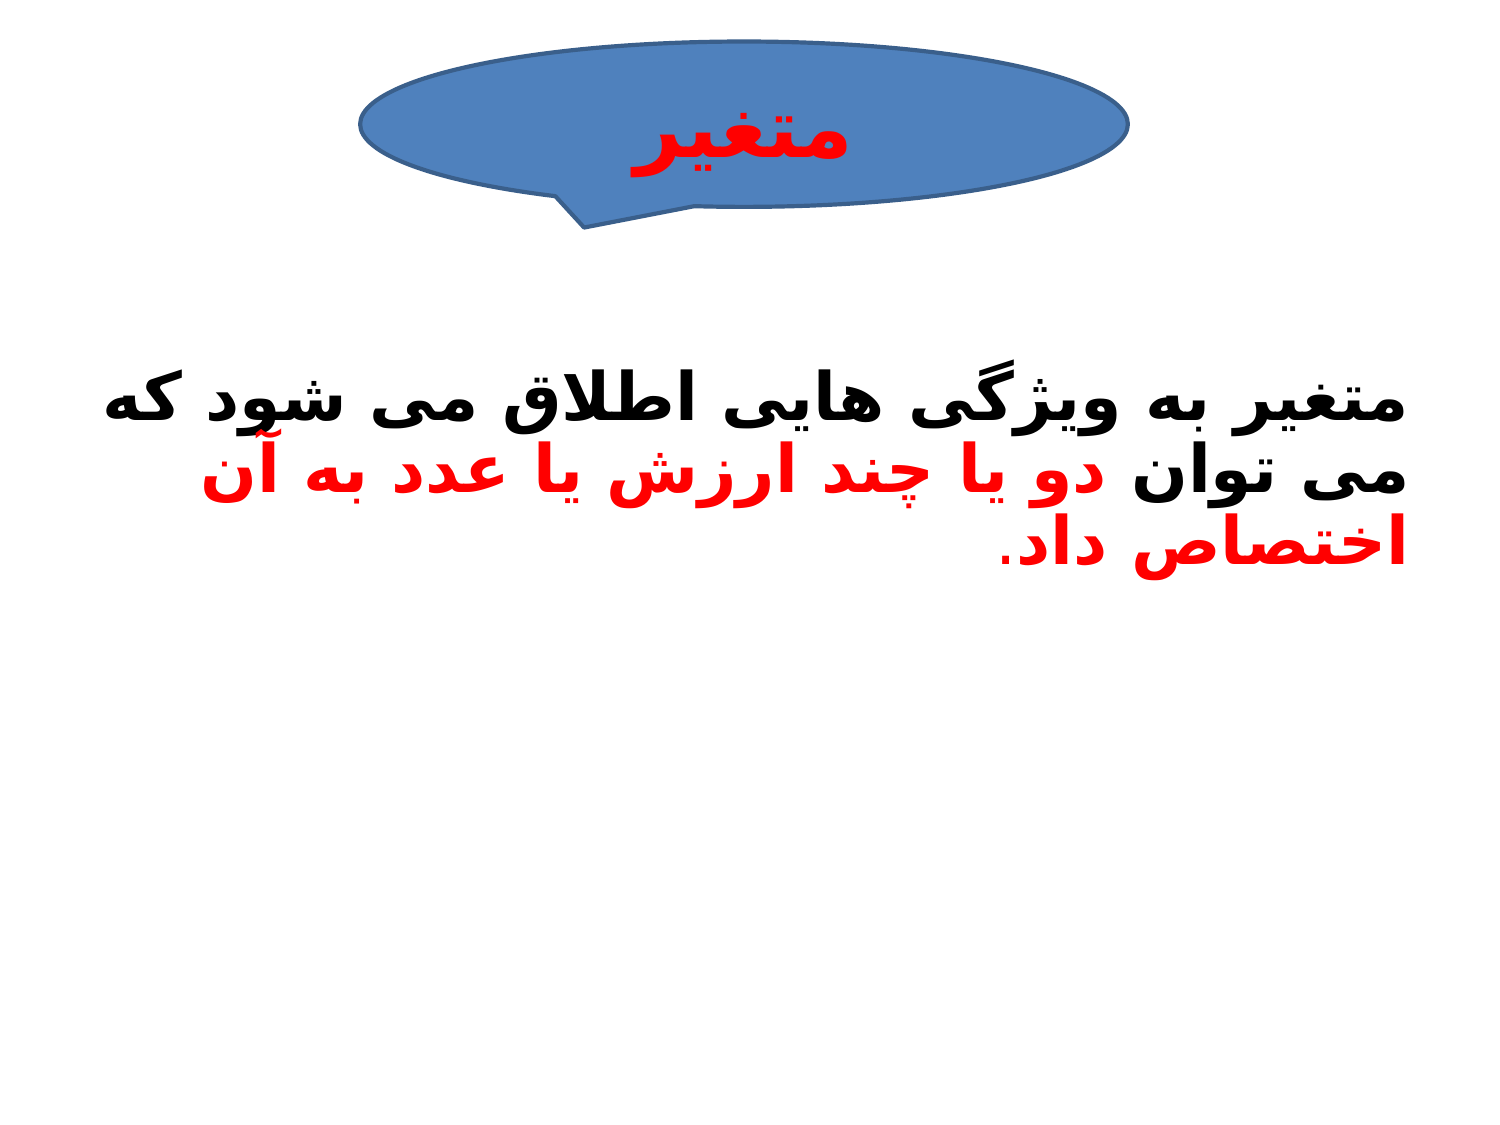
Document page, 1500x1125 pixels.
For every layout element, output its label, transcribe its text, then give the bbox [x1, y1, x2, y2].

text_box متغیر [358, 39, 1130, 230]
list متغیر به ویژگی هایی اطلاق می شود که می توان دو یا چند ارزش یا عدد به آن اختصاص داد. [75, 262, 1425, 1005]
